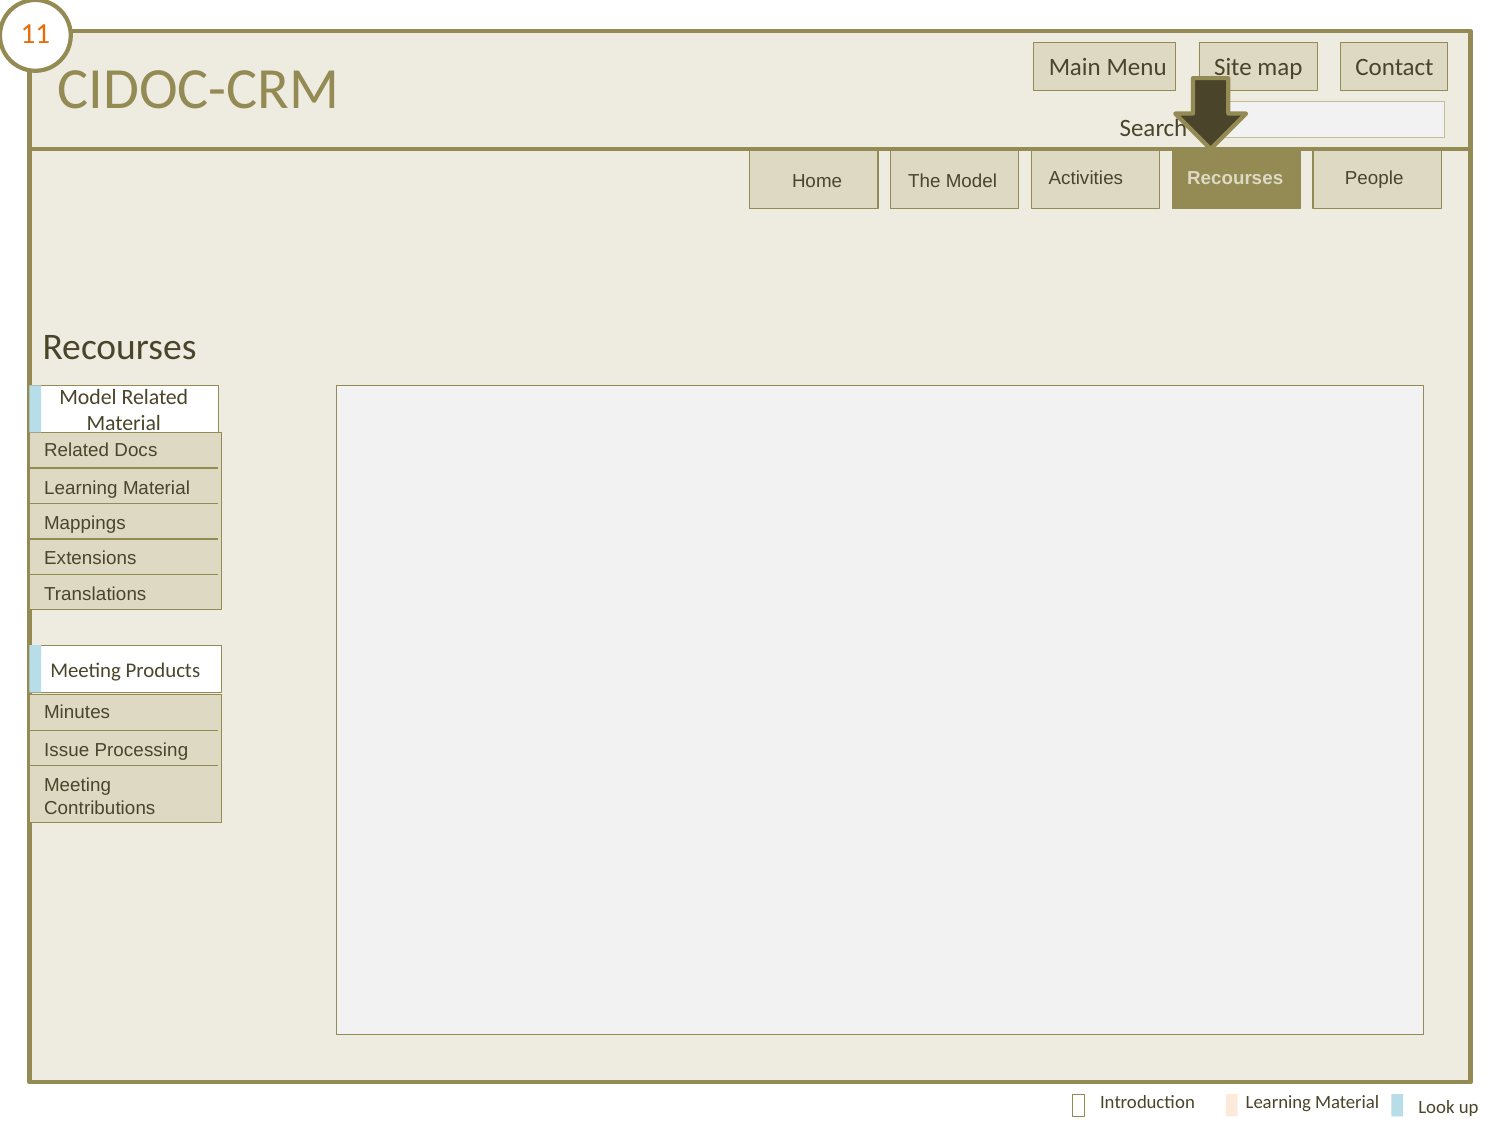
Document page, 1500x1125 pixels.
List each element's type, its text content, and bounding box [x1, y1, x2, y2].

text_box Search [1104, 103, 1203, 148]
text_box People [1330, 158, 1419, 196]
text_box [1338, 41, 1449, 92]
text_box [1170, 157, 1302, 210]
text_box The Model [893, 160, 1013, 199]
text_box Learning Material [29, 474, 211, 503]
text_box [211, 693, 223, 824]
text_box Mappings [29, 510, 211, 538]
text_box [1197, 41, 1319, 92]
text_box [211, 430, 223, 612]
text_box Home [777, 160, 858, 199]
text_box Issue Processing [29, 737, 211, 765]
text_box [1031, 41, 1177, 92]
text_box Extensions [29, 545, 211, 573]
text_box Model Related Material [43, 383, 220, 430]
text_box [748, 157, 880, 210]
text_box Minutes [29, 692, 211, 729]
text_box [27, 383, 43, 435]
text_box Recourses [1172, 158, 1299, 196]
text_box [1395, 1092, 1403, 1118]
text_box [1029, 157, 1162, 210]
text_box Look up [1403, 1087, 1494, 1125]
text_box Related Docs [29, 430, 211, 467]
text_box [1173, 76, 1248, 148]
text_box [334, 383, 1425, 1037]
text_box Site map [1199, 42, 1318, 88]
text_box [889, 157, 1021, 210]
text_box [1070, 1092, 1085, 1118]
text_box [27, 29, 1473, 1084]
text_box Main Menu [1034, 42, 1182, 88]
text_box [1224, 1092, 1230, 1118]
text_box Contact [1340, 42, 1500, 88]
text_box Activities [1033, 158, 1139, 196]
text_box Introduction [1085, 1082, 1210, 1120]
text_box [1225, 100, 1447, 139]
text_box [0, 13, 66, 73]
text_box Meeting Products [43, 643, 223, 693]
text_box Learning Material [1230, 1082, 1395, 1120]
text_box [27, 643, 43, 694]
text_box CIDOC-CRM [43, 42, 355, 128]
text_box Recourses [27, 314, 212, 375]
text_box Translations [29, 580, 211, 612]
text_box 11 [5, 7, 148, 57]
text_box [10, 0, 60, 7]
text_box [1311, 157, 1443, 210]
text_box Meeting Contributions [29, 772, 211, 826]
